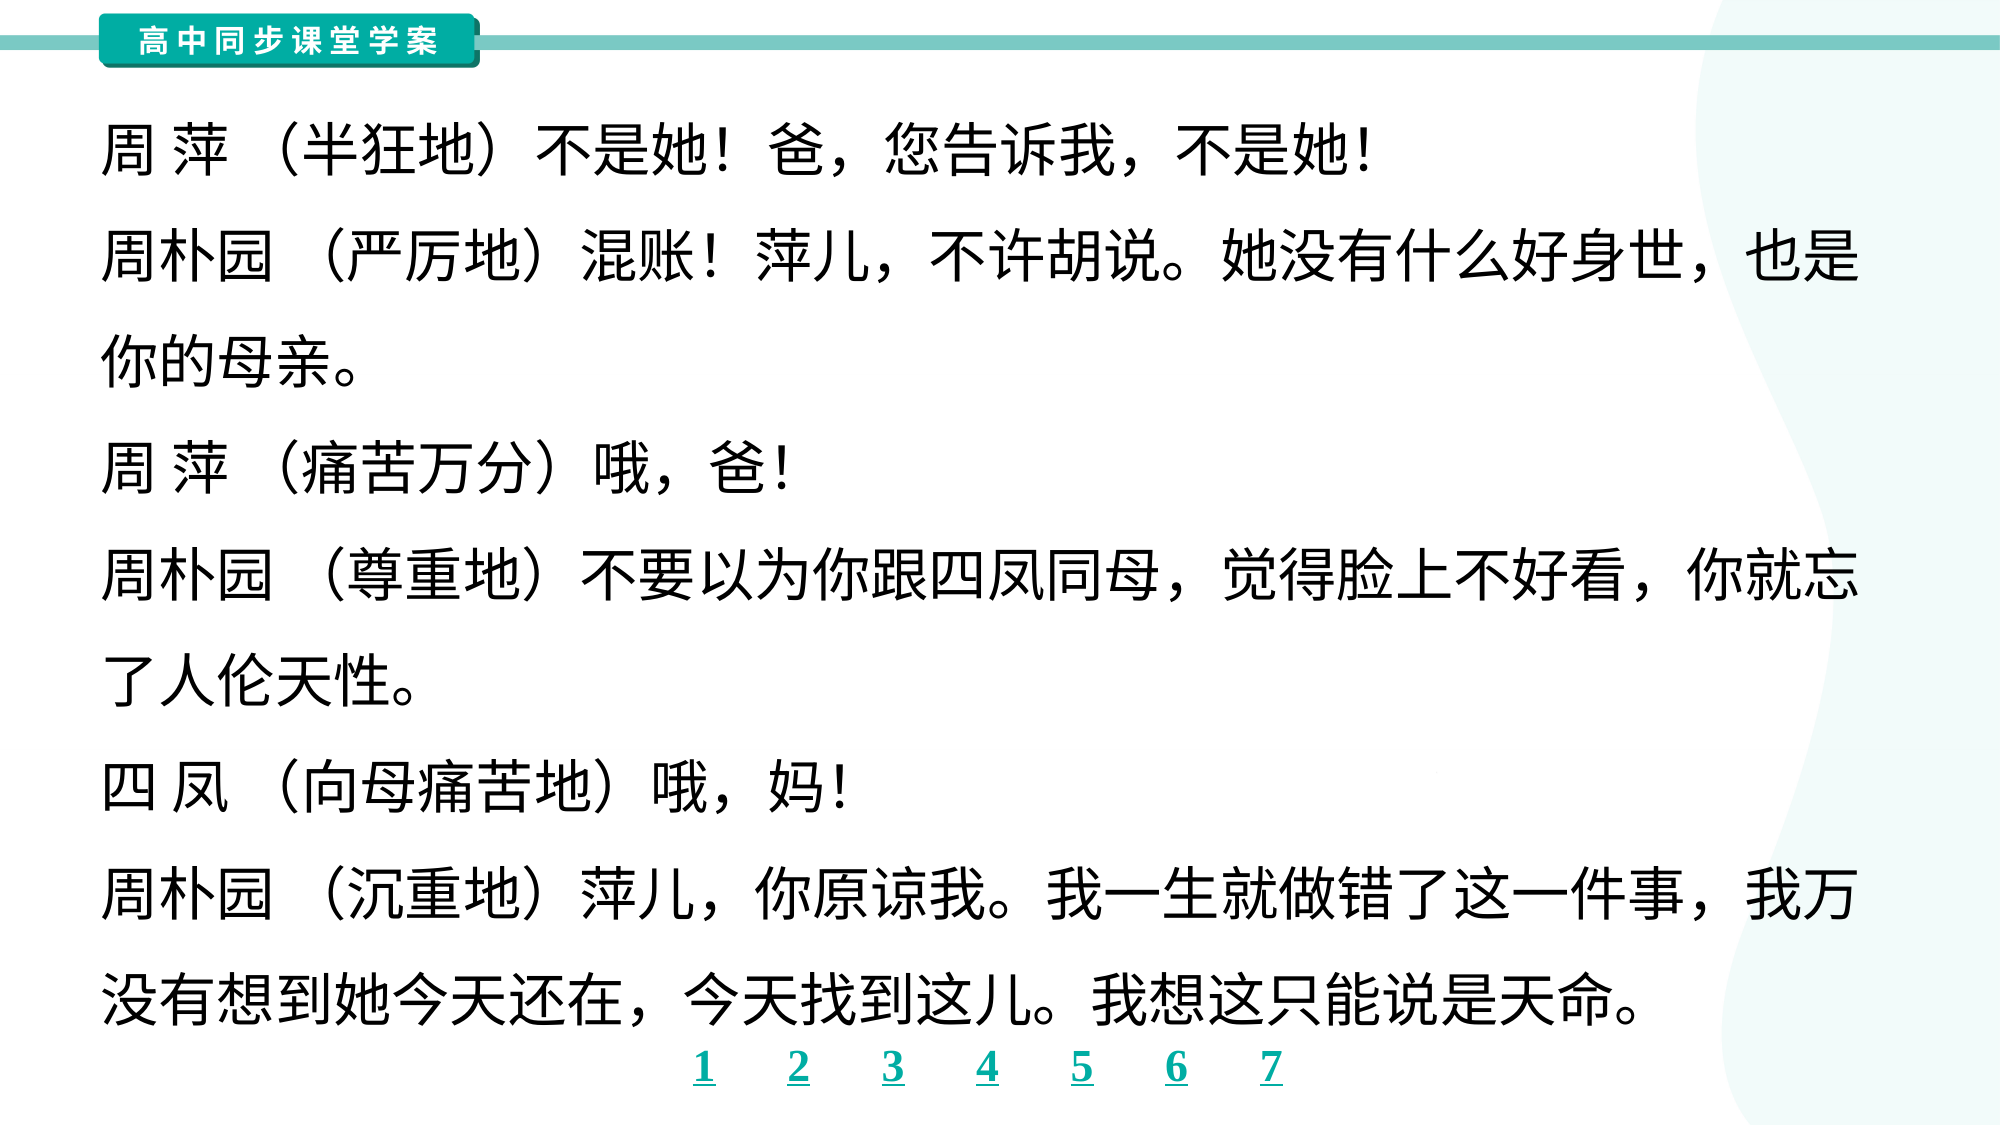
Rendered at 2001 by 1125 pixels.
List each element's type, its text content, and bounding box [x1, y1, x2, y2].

picture [0, 0, 2000, 1125]
text_box 周 萍 （半狂地）不是她！爸，您告诉我，不是她！ 周朴园 （严厉地）混账！萍儿，不许胡说。她没有什么好身世，也是 你的母亲。 周 萍 （痛苦万分）哦，爸！ 周朴园 （尊重地）不要以为你跟四凤同母，觉得脸上不好看，你就忘 了人伦天性。 四 凤 （向母痛苦地）哦，妈！ 周朴园 （沉重地）萍儿，你原谅我。我一生就做错了这一件事，我万 没有想到她今天还在，今天找到这儿。我想这只能说是天命。 [100, 76, 1899, 1033]
